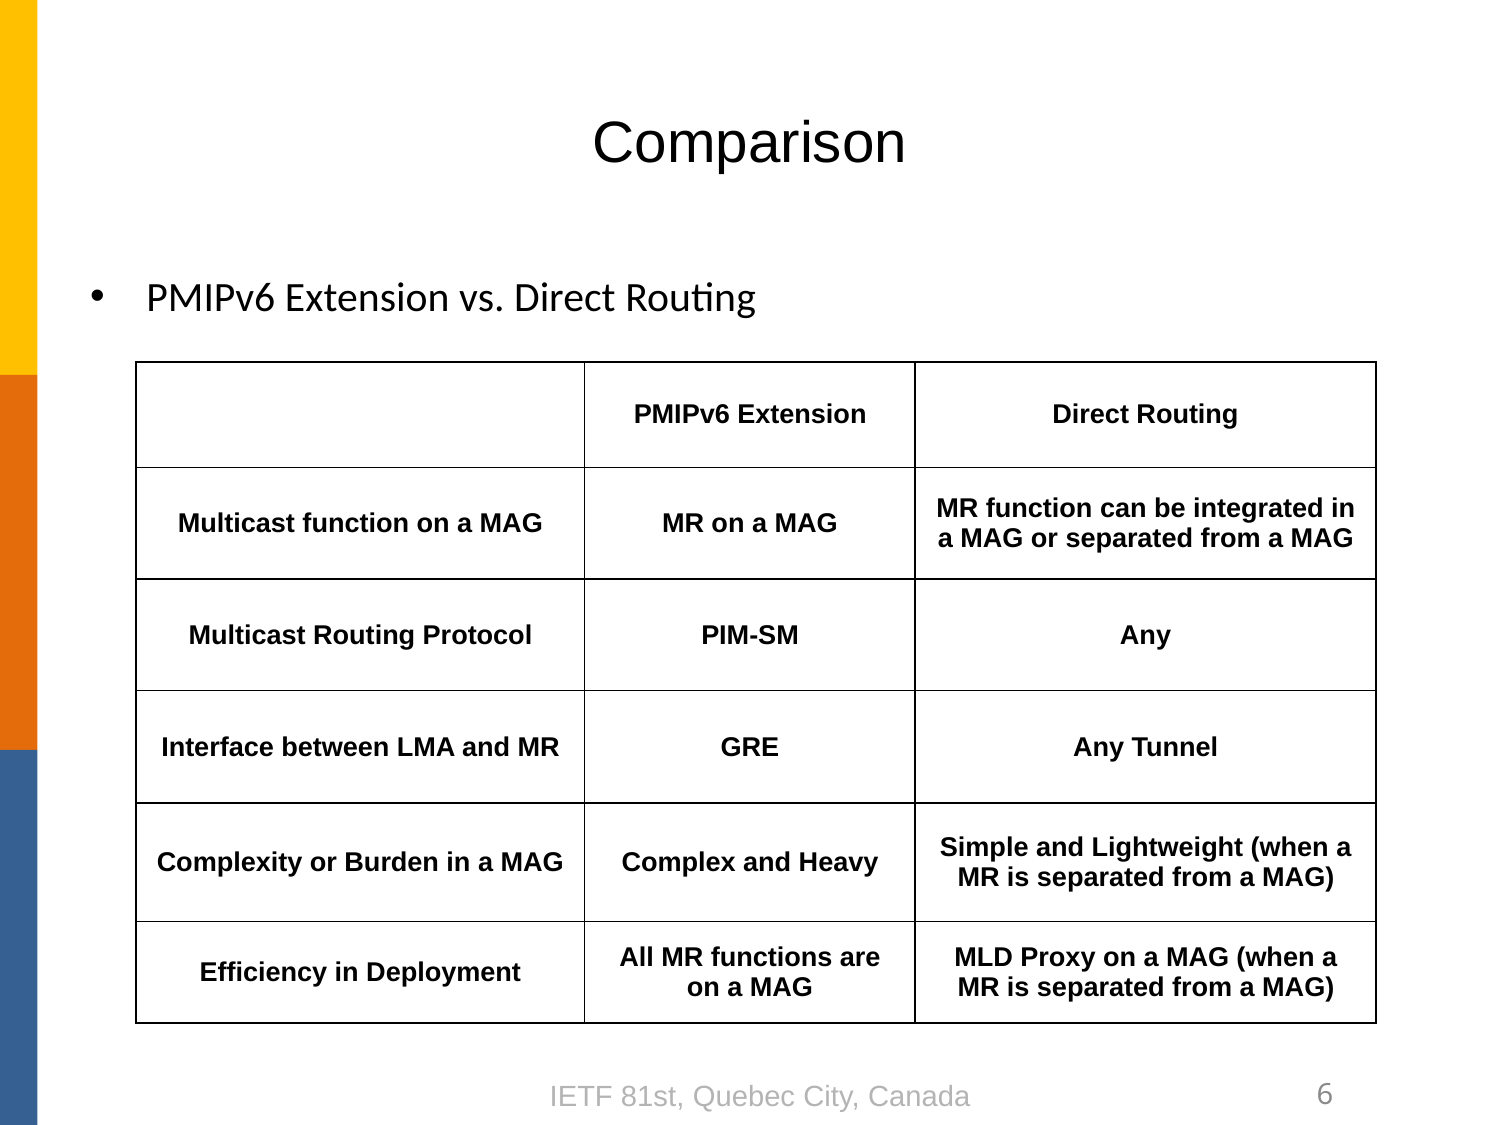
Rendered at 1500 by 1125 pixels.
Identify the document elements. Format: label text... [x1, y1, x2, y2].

table_header Direct Routing [916, 363, 1375, 467]
table_header PMIPv6 Extension [585, 363, 914, 467]
table_cell PIM-SM [585, 580, 914, 690]
table_cell MR on a MAG [585, 468, 914, 578]
table_cell Simple and Lightweight (when a MR is separated from a MAG) [916, 804, 1375, 921]
table_cell Any [916, 580, 1375, 690]
table_cell Multicast function on a MAG [137, 468, 584, 578]
table_cell Multicast Routing Protocol [137, 580, 584, 690]
slide_number 6 [1149, 1065, 1500, 1125]
footer IETF 81st, Quebec City, Canada [512, 1065, 1008, 1125]
table_cell MLD Proxy on a MAG (when a MR is separated from a MAG) [916, 922, 1375, 1022]
table_cell MR function can be integrated in a MAG or separated from a MAG [916, 468, 1375, 578]
table_cell Complex and Heavy [585, 804, 914, 921]
table_cell GRE [585, 691, 914, 802]
table_header [137, 363, 584, 467]
table_cell All MR functions are on a MAG [585, 922, 914, 1022]
list PMIPv6 Extension vs. Direct Routing [74, 262, 1426, 1006]
table_cell Any Tunnel [916, 691, 1375, 802]
table_cell Complexity or Burden in a MAG [137, 804, 584, 921]
table_cell Efficiency in Deployment [137, 922, 584, 1022]
table_cell Interface between LMA and MR [137, 691, 584, 802]
title Comparison [74, 44, 1426, 233]
